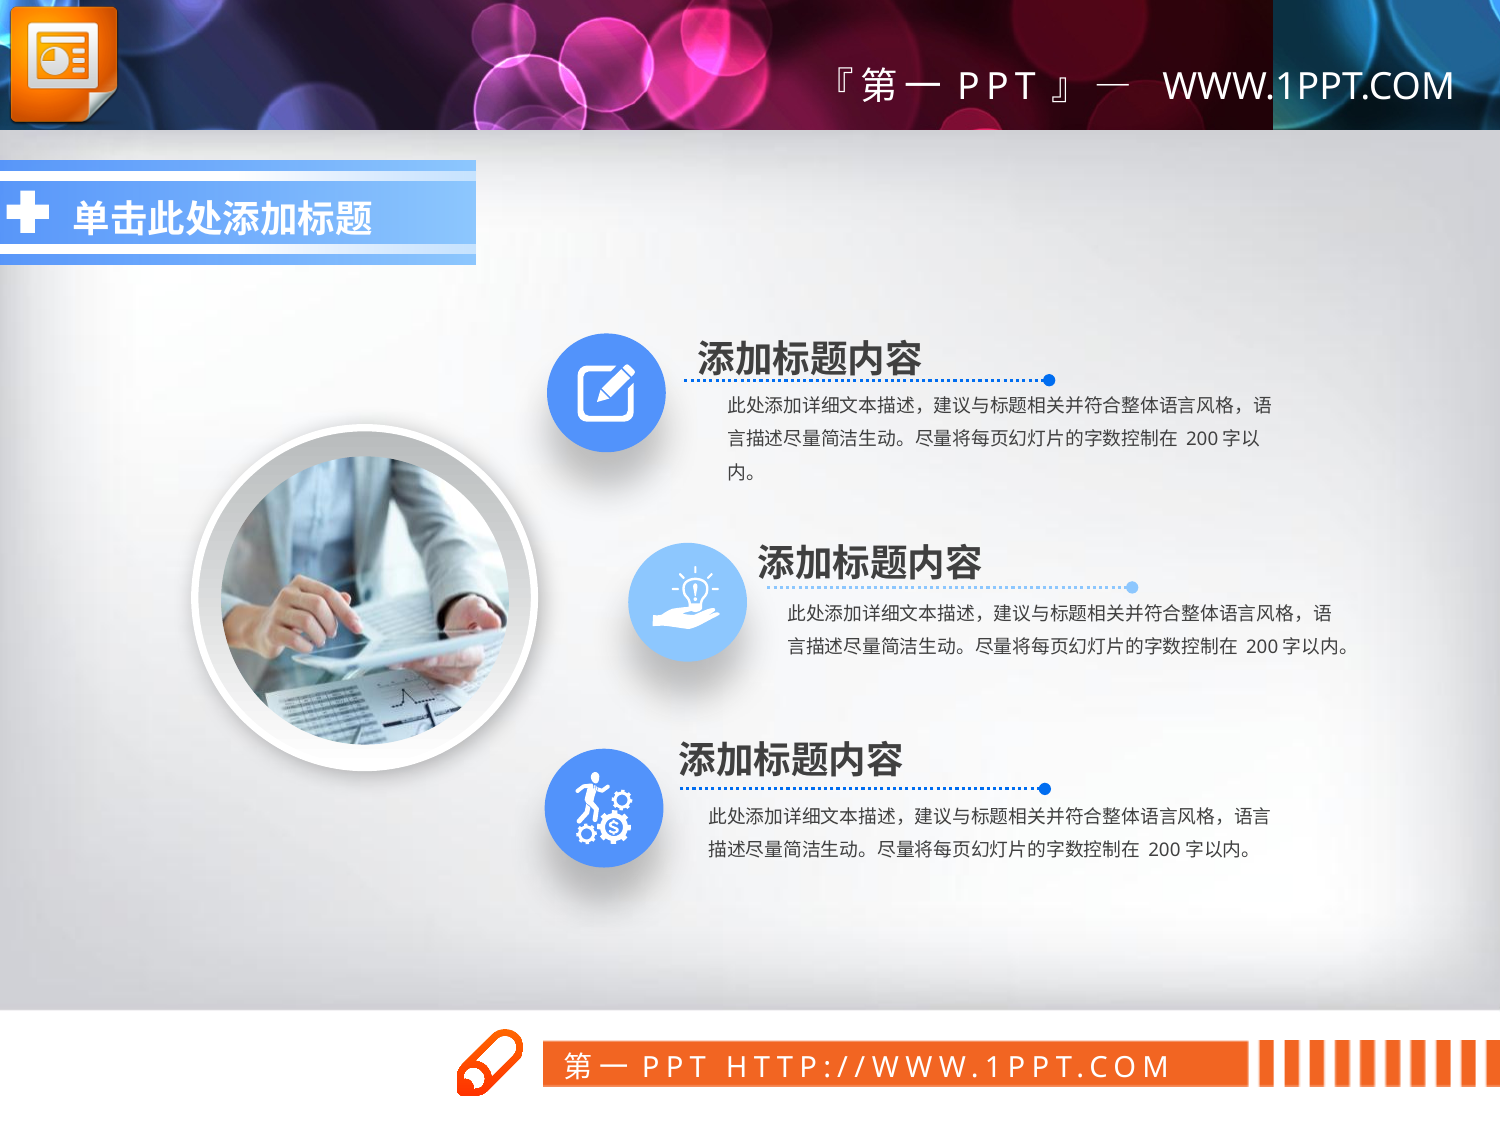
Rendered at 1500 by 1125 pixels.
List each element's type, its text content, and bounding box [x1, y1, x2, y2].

text_box [0, 181, 476, 244]
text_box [767, 530, 1346, 691]
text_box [194, 427, 535, 768]
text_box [627, 542, 748, 662]
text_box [679, 727, 1273, 894]
text_box [0, 244, 476, 254]
text_box [0, 254, 476, 265]
text_box [0, 160, 476, 171]
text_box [546, 333, 666, 453]
text_box 单击此处添加标题 [57, 187, 390, 248]
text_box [544, 748, 664, 868]
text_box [684, 327, 1275, 483]
picture [543, 1040, 1500, 1087]
picture [0, 0, 1500, 1012]
text_box [6, 190, 49, 233]
text_box [0, 171, 476, 181]
